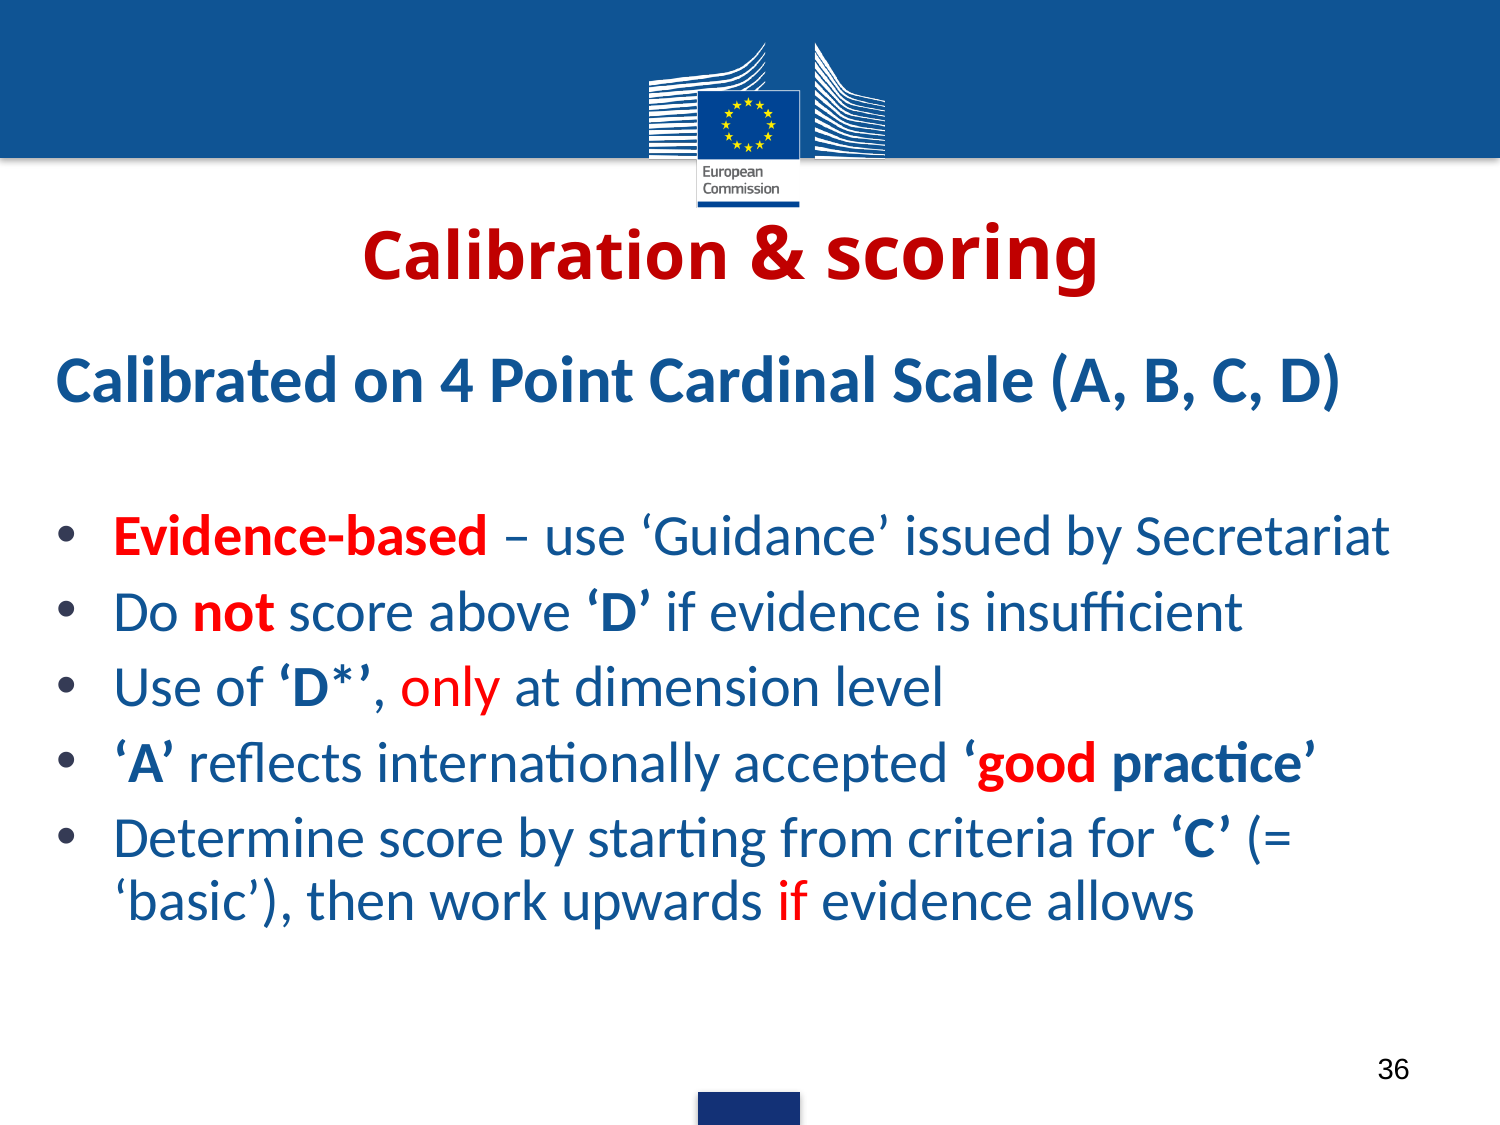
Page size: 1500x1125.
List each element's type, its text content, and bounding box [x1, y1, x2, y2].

picture [649, 42, 885, 208]
text_box Calibrated on 4 Point Cardinal Scale (A, B, C, D) Evidence-based – use ‘Guidance’ issued by Secretariat Do not score above ‘D’ if evidence is insufficient Use of ‘D*’, only at dimension level ‘A’ reflects internationally accepted ‘good practice’ Determine score by starting from criteria for ‘C’ (= ‘basic’), then work upwards if evidence allows [41, 338, 1500, 1071]
slide_number 36 [1074, 1042, 1426, 1103]
text_box Calibration & scoring [100, 214, 1363, 296]
